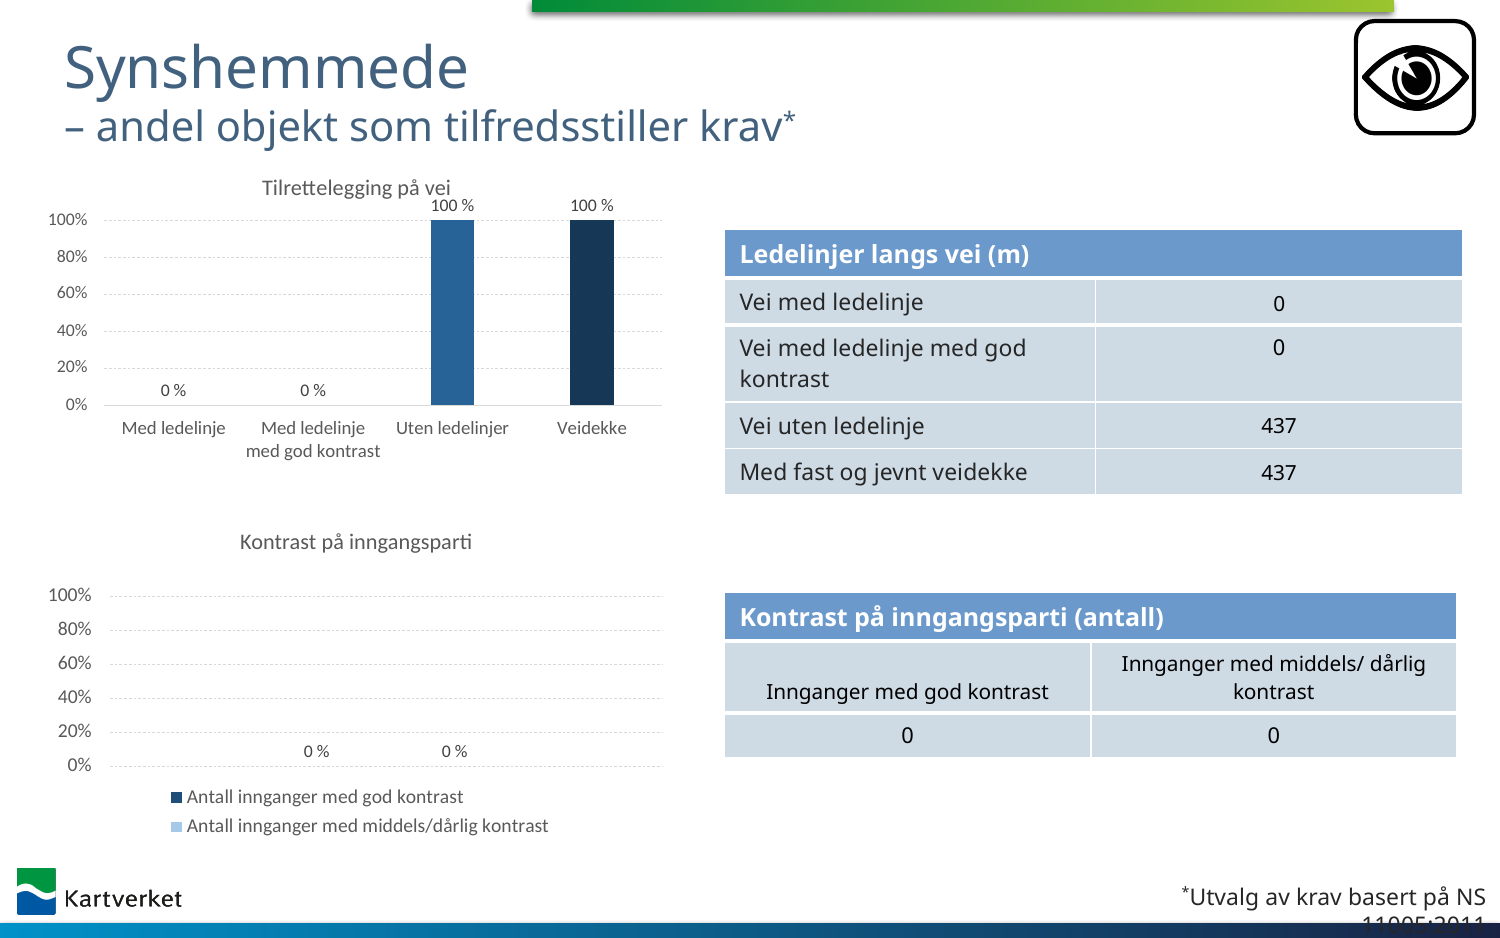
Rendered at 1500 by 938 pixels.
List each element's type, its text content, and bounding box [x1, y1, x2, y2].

table_cell Innganger med god kontrast [725, 643, 1090, 711]
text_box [1355, 20, 1475, 134]
table_cell 437 [1096, 449, 1462, 494]
text_box Synshemmede – andel objekt som tilfredsstiller krav* [49, 24, 1431, 158]
table_cell Med fast og jevnt veidekke [725, 449, 1095, 494]
table_cell 0 [1096, 327, 1462, 401]
table_cell Vei med ledelinje [725, 280, 1095, 323]
table_cell 0 [1092, 715, 1456, 757]
table_header Kontrast på inngangsparti (antall) [725, 593, 1456, 639]
table_cell 0 [725, 715, 1090, 757]
picture [41, 166, 673, 492]
table_cell 437 [1096, 403, 1462, 448]
table_header Ledelinjer langs vei (m) [725, 230, 1462, 276]
text_box *Utvalg av krav basert på NS 11005:2011 [1068, 873, 1500, 938]
table_cell Vei med ledelinje med god kontrast [725, 327, 1095, 401]
table_cell 0 [1096, 280, 1462, 323]
picture [41, 520, 673, 846]
table_cell Innganger med middels/ dårlig kontrast [1092, 643, 1456, 711]
table_cell Vei uten ledelinje [725, 403, 1095, 448]
